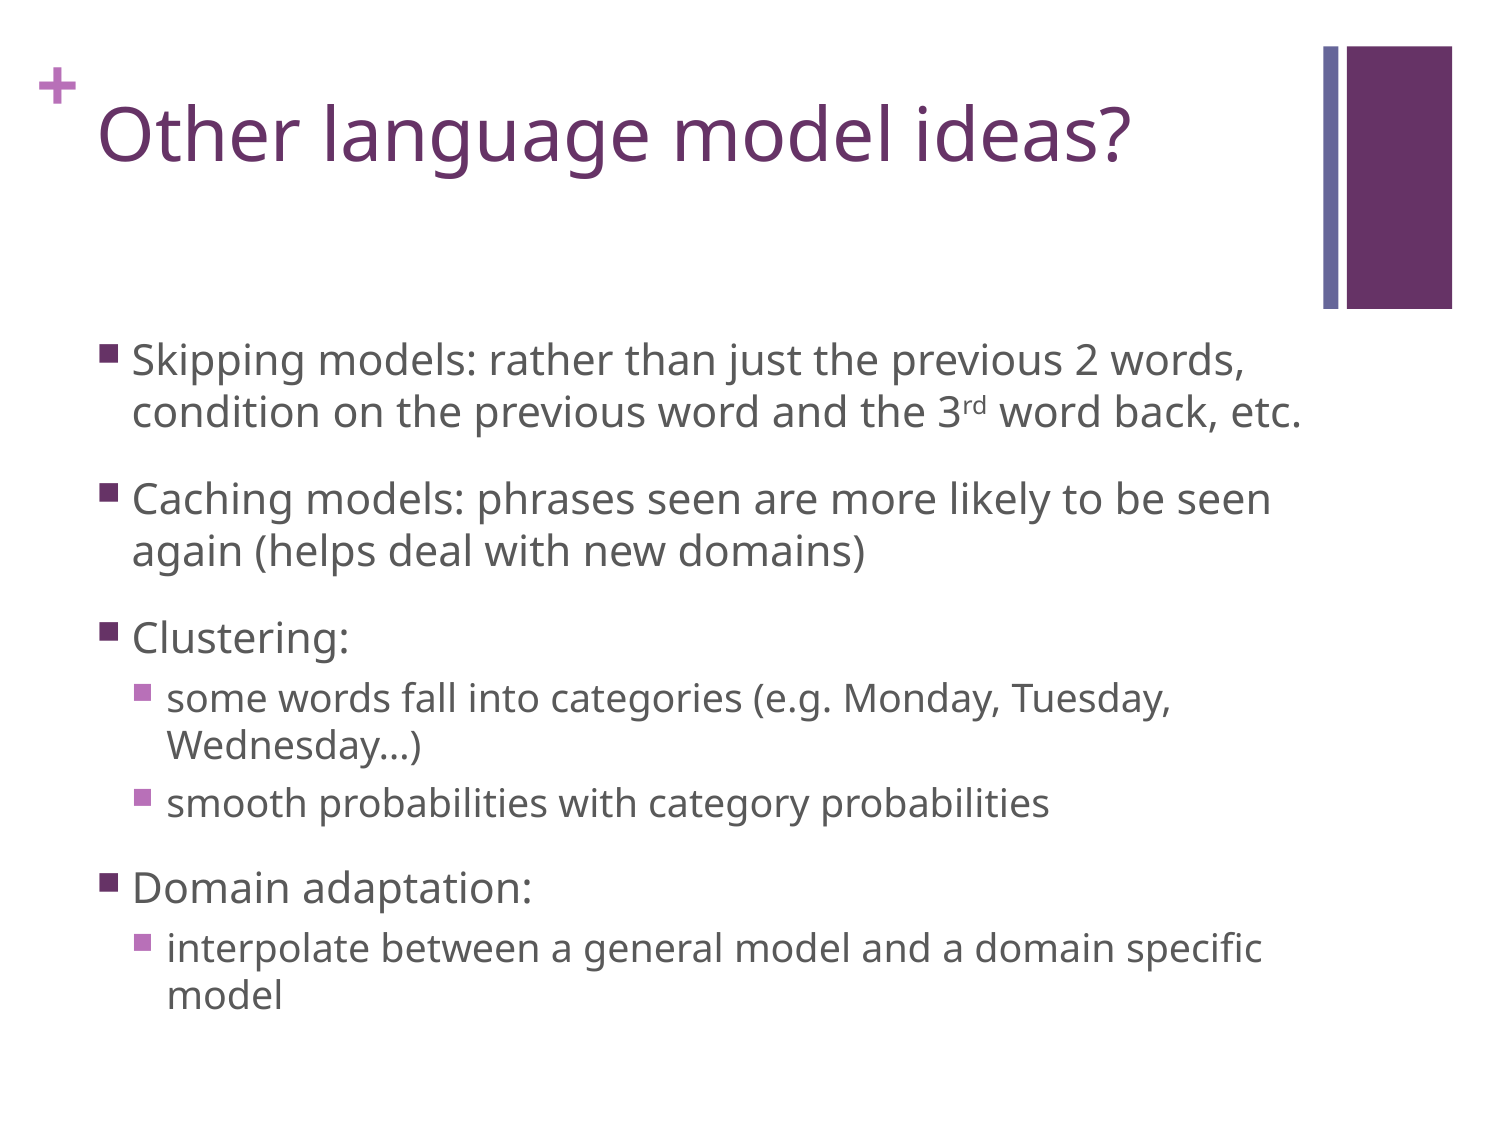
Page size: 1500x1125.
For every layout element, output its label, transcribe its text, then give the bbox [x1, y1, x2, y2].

title Other language model ideas? [81, 79, 1322, 263]
list Skipping models: rather than just the previous 2 words, condition on the previous word and the 3rd word back, etc. Caching models: phrases seen are more likely to be seen again (helps deal with new domains) Clustering: some words fall into categories (e.g. Monday, Tuesday, Wednesday…) smooth probabilities with category probabilities Domain adaptation: interpolate between a general model and a domain specific model [81, 324, 1322, 1075]
